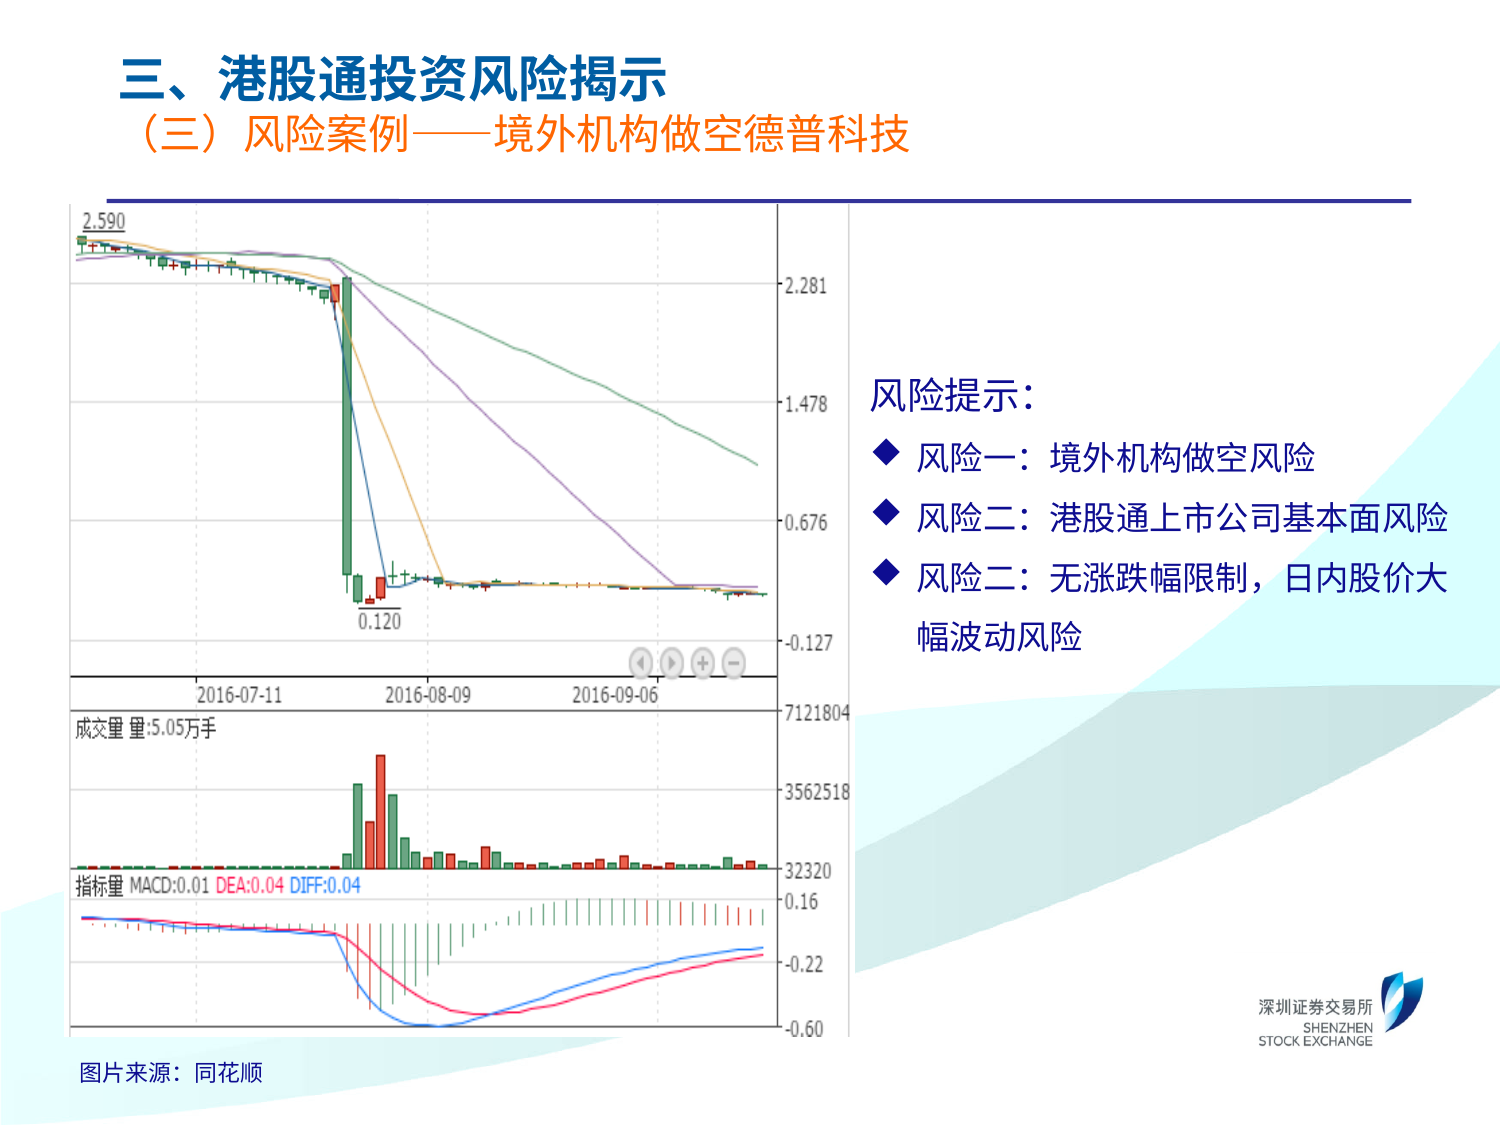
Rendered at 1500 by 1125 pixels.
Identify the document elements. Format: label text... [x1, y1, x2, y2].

text_box 三、港股通投资风险揭示 （三）风险案例——境外机构做空德普科技 [106, 42, 1182, 164]
text_box 图片来源：同花顺 [64, 1050, 550, 1093]
text_box 风险提示： 风险一：境外机构做空风险 风险二：港股通上市公司基本面风险 风险二：无涨跌幅限制，日内股价大幅波动风险 [860, 341, 1473, 709]
picture [0, 0, 1500, 1125]
